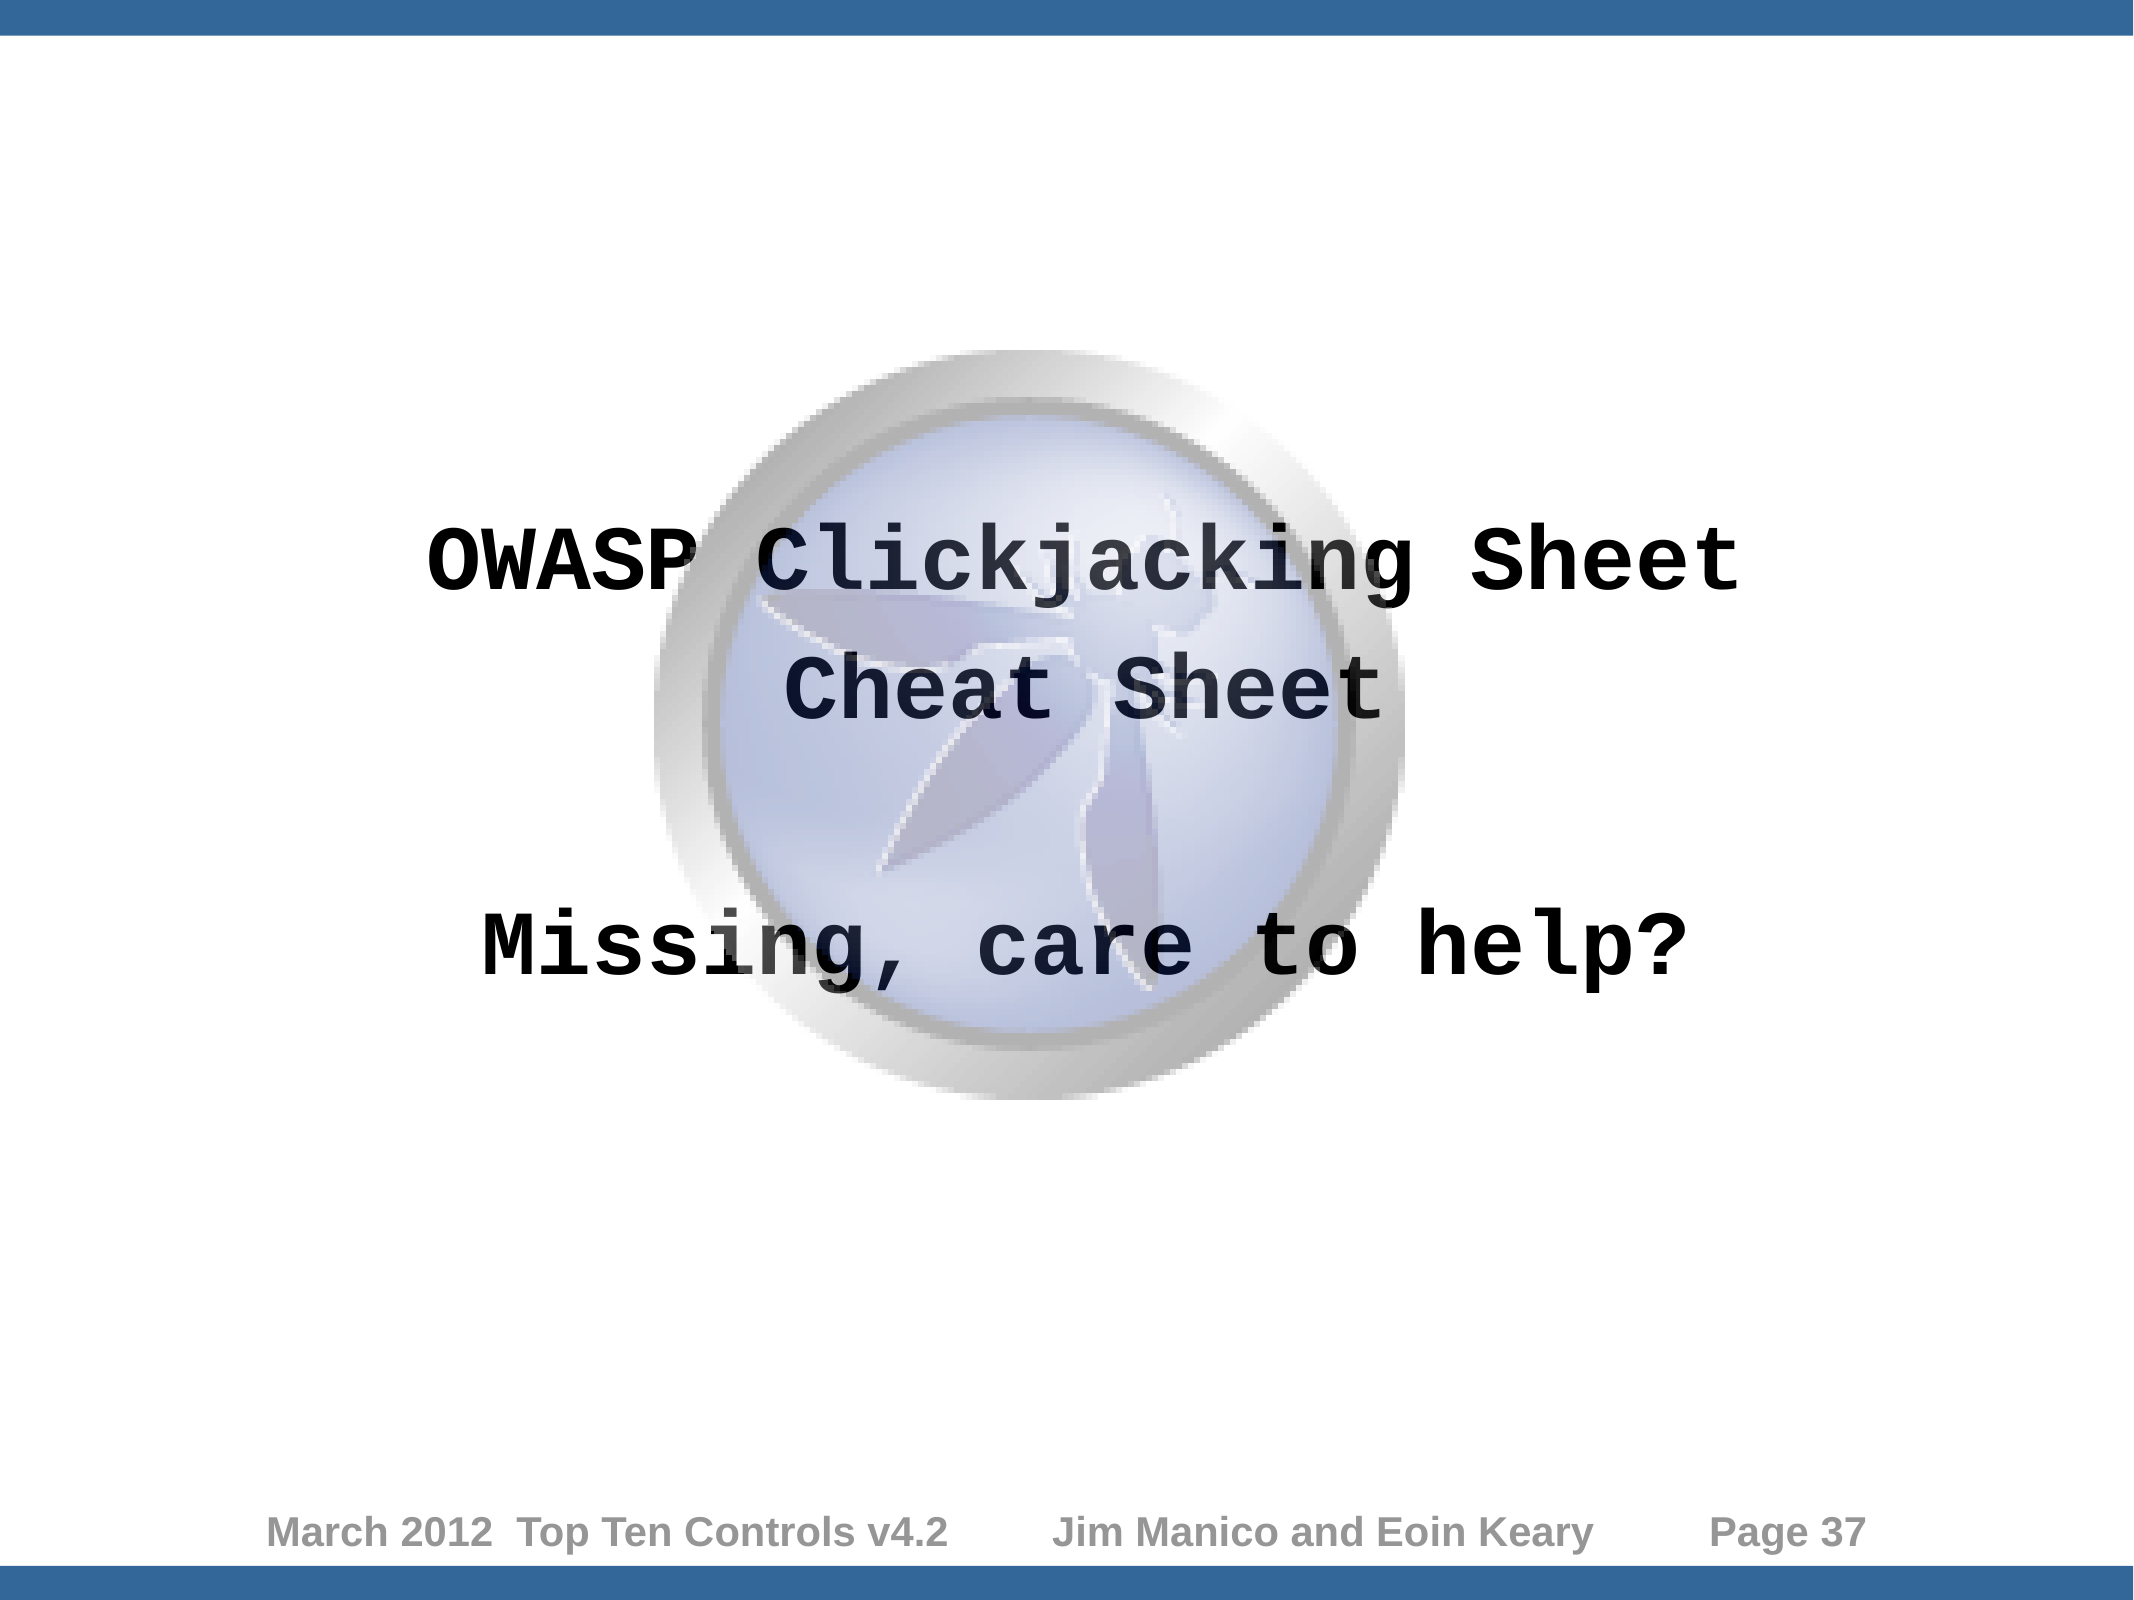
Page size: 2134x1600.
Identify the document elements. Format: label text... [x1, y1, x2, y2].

list OWASP Clickjacking Sheet Cheat Sheet Missing, care to help? [88, 487, 648, 1088]
list OWASP Clickjacking Sheet Cheat Sheet Missing, care to help? [1410, 487, 2084, 1088]
picture [653, 349, 1405, 1101]
